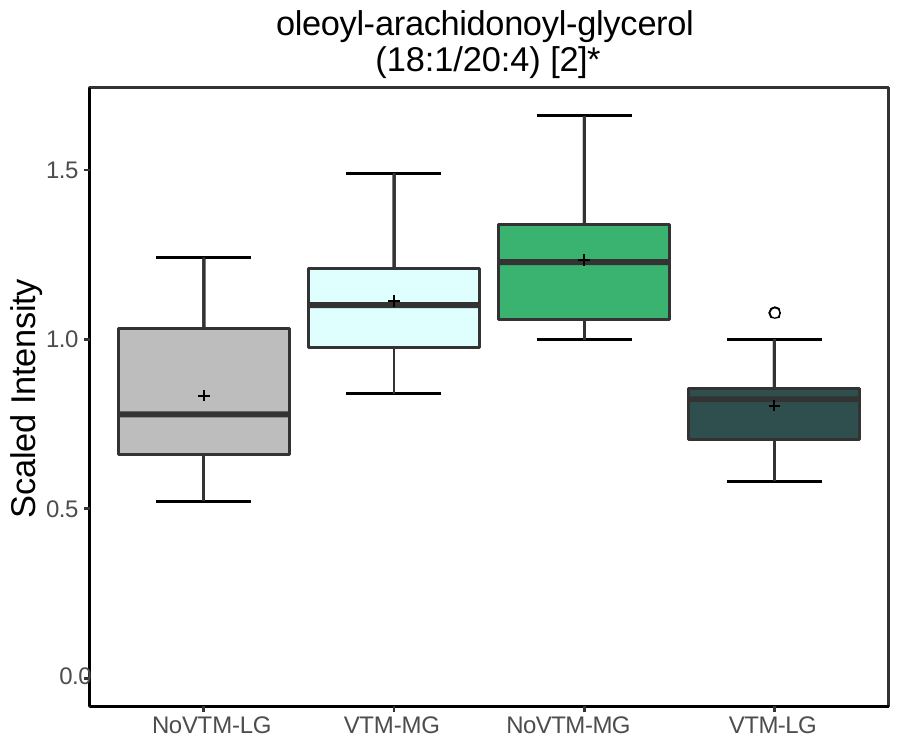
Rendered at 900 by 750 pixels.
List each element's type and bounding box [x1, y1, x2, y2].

footer [57, 661, 95, 750]
text_box [44, 152, 82, 183]
title [130, 0, 770, 86]
text_box [83, 86, 891, 738]
slide_number [150, 713, 300, 750]
text_box [1, 274, 82, 522]
